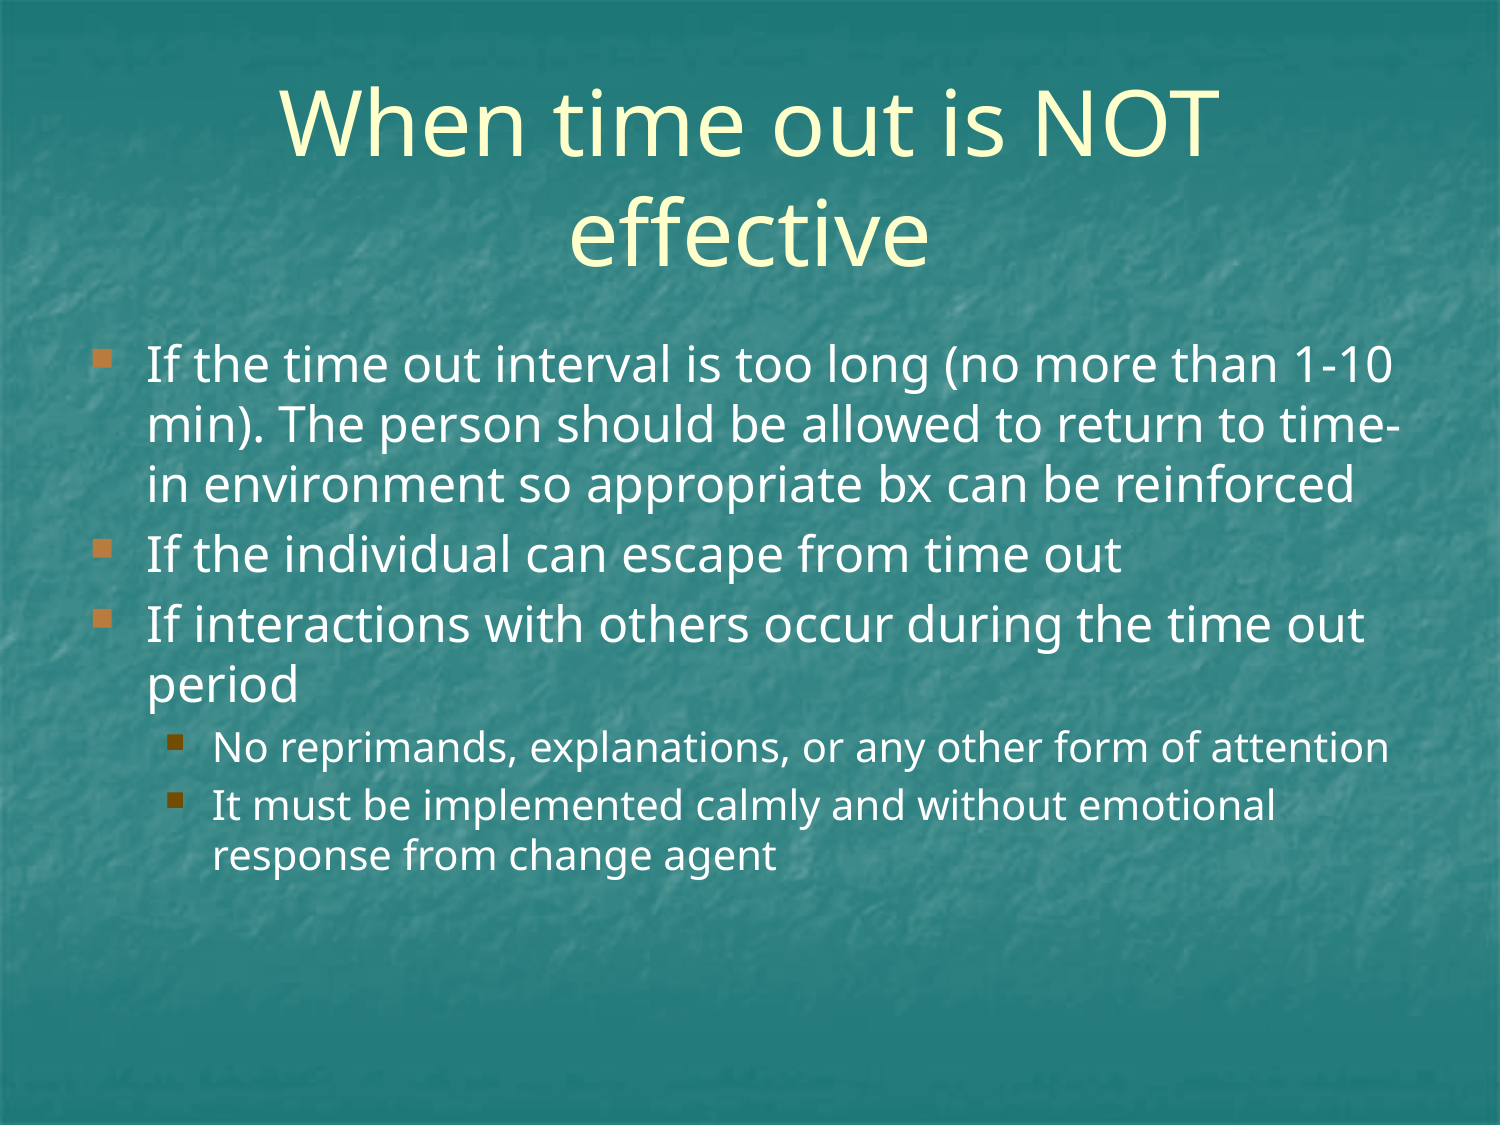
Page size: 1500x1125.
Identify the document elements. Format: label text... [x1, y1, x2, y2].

title When time out is NOT effective [74, 62, 1426, 288]
list If the time out interval is too long (no more than 1-10 min). The person should be allowed to return to time-in environment so appropriate bx can be reinforced If the individual can escape from time out If interactions with others occur during the time out period No reprimands, explanations, or any other form of attention It must be implemented calmly and without emotional response from change agent [74, 324, 1426, 1001]
